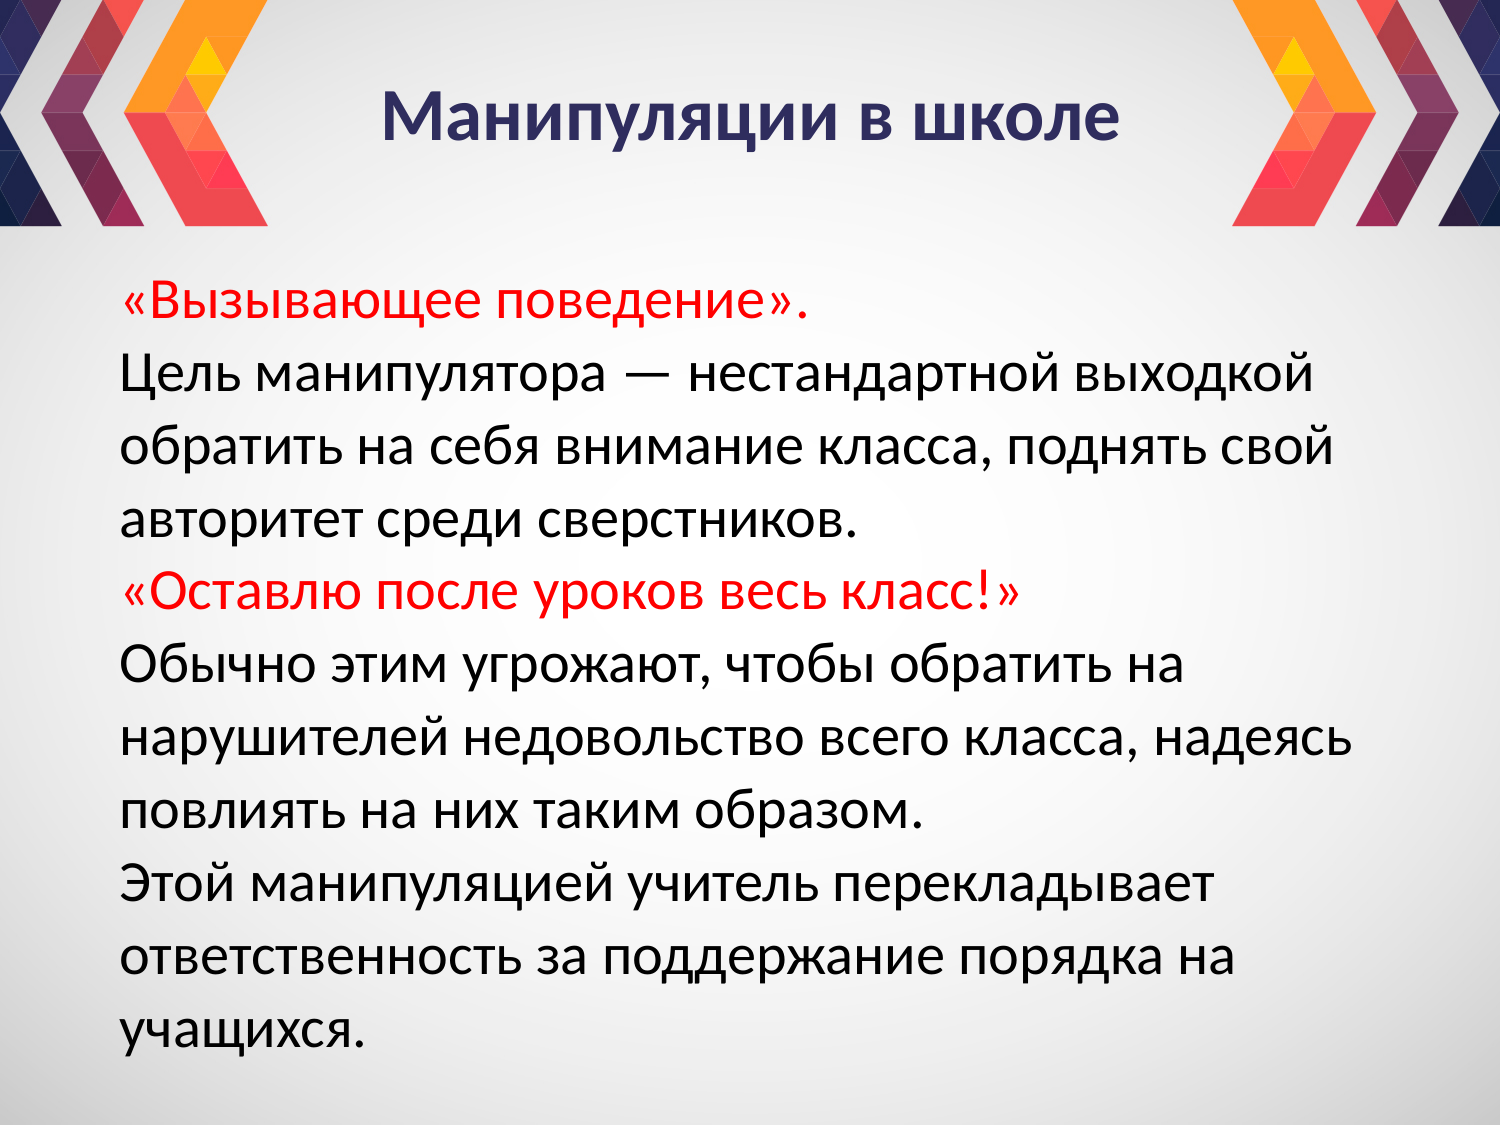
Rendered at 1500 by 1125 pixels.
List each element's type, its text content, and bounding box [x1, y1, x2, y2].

list «Вызывающее поведение». Цель мани­пулятора — нестандартной выходкой обратить на себя внимание класса, поднять свой авторитет среди свер­стников. «Оставлю после уроков весь класс!» Обычно этим угрожают, чтобы обратить на нарушителей недовольство всего класса, надеясь повлиять на них таким образом. Этой манипуляцией учитель перекладывает ответственность за поддержание порядка на учащихся. [104, 249, 1399, 1114]
title Манипуляции в школе [209, 59, 1293, 173]
picture [0, 0, 1500, 1125]
